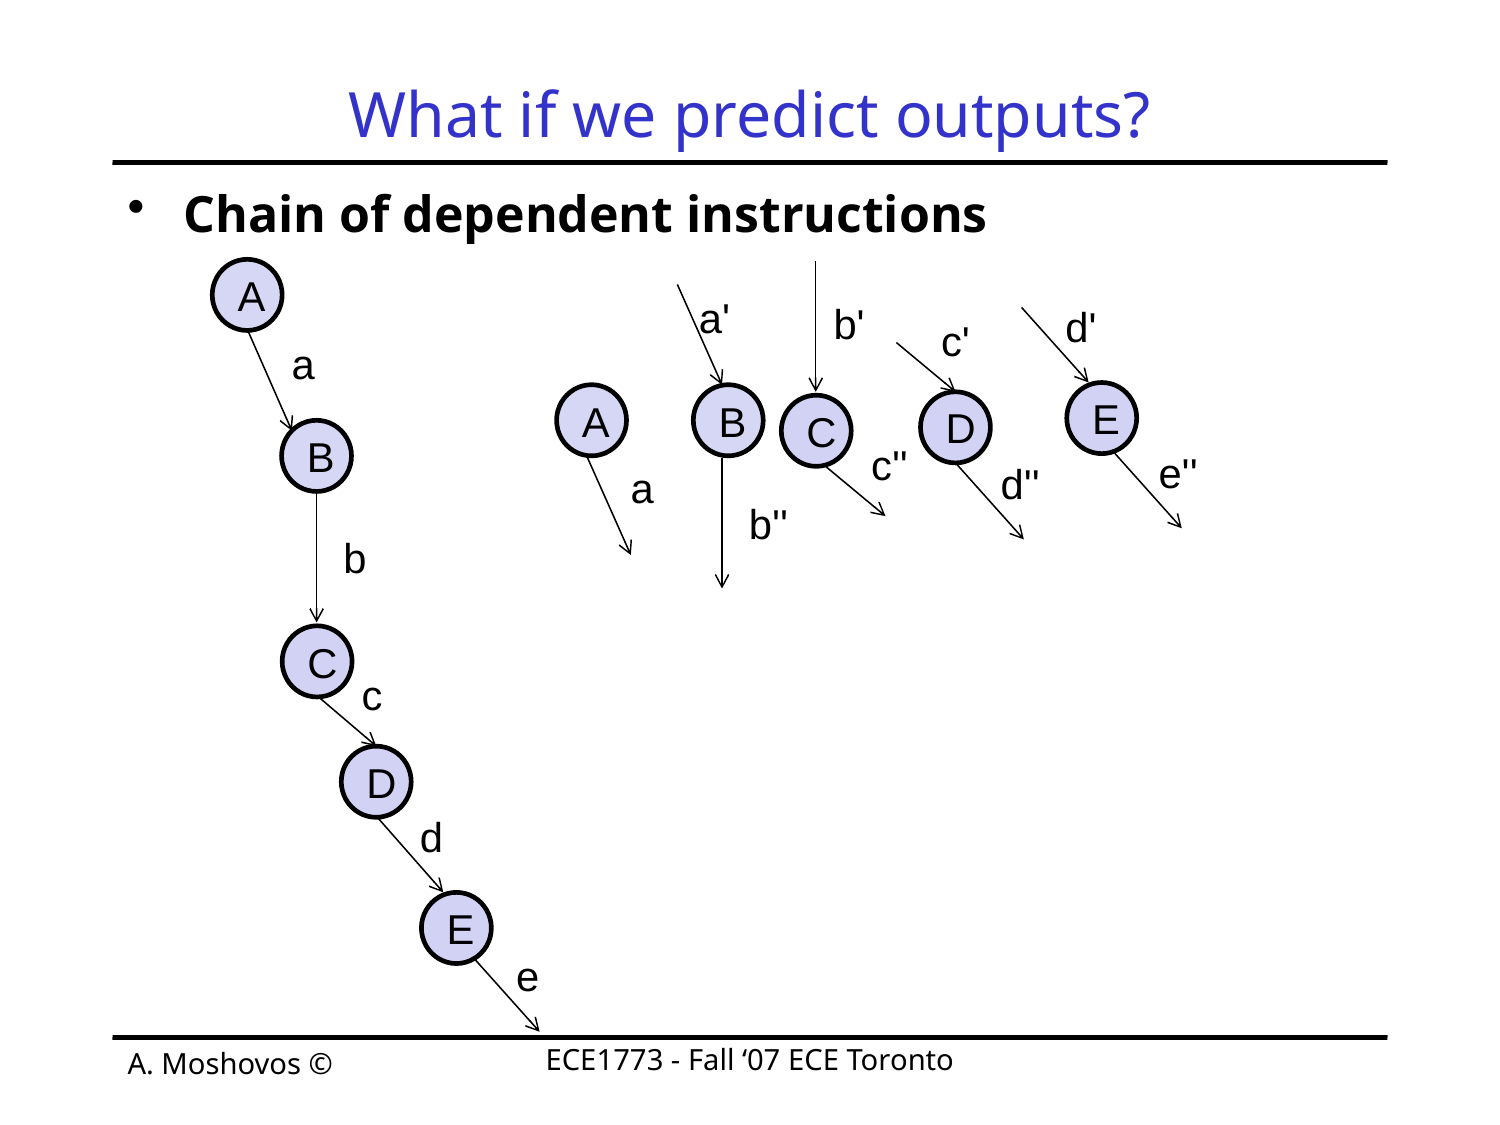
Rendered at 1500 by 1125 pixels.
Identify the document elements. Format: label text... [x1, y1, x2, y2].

text_box e'' [1143, 439, 1213, 504]
footer ECE1773 - Fall ‘07 ECE Toronto [487, 1033, 1013, 1097]
text_box a' [724, 284, 746, 350]
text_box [677, 284, 723, 385]
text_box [956, 464, 1025, 540]
text_box E [421, 892, 492, 964]
text_box A [556, 384, 627, 455]
text_box A [212, 259, 283, 331]
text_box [896, 342, 956, 392]
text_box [1021, 307, 1089, 383]
text_box b [328, 524, 382, 589]
text_box C [282, 625, 353, 697]
text_box d [405, 803, 459, 869]
list Chain of dependent instructions [112, 174, 1388, 1026]
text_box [316, 696, 377, 747]
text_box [376, 817, 444, 893]
text_box a [295, 330, 330, 396]
text_box b' [820, 290, 880, 356]
text_box E [1066, 382, 1137, 454]
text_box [472, 956, 540, 1032]
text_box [1114, 452, 1183, 529]
text_box B [693, 384, 764, 456]
text_box d'' [985, 450, 1055, 516]
text_box c [346, 661, 398, 727]
text_box d' [1050, 293, 1112, 359]
text_box a [632, 454, 669, 520]
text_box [826, 466, 886, 517]
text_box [246, 330, 293, 431]
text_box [585, 454, 632, 556]
slide_number A. Moshovos © [112, 1037, 426, 1101]
text_box e [501, 942, 555, 1008]
text_box C [781, 395, 852, 467]
text_box D [920, 392, 991, 463]
text_box B [281, 420, 352, 492]
text_box D [341, 746, 412, 818]
text_box c' [926, 307, 986, 372]
text_box c'' [856, 431, 924, 497]
title What if we predict outputs? [112, 62, 1388, 163]
text_box b'' [734, 490, 804, 555]
